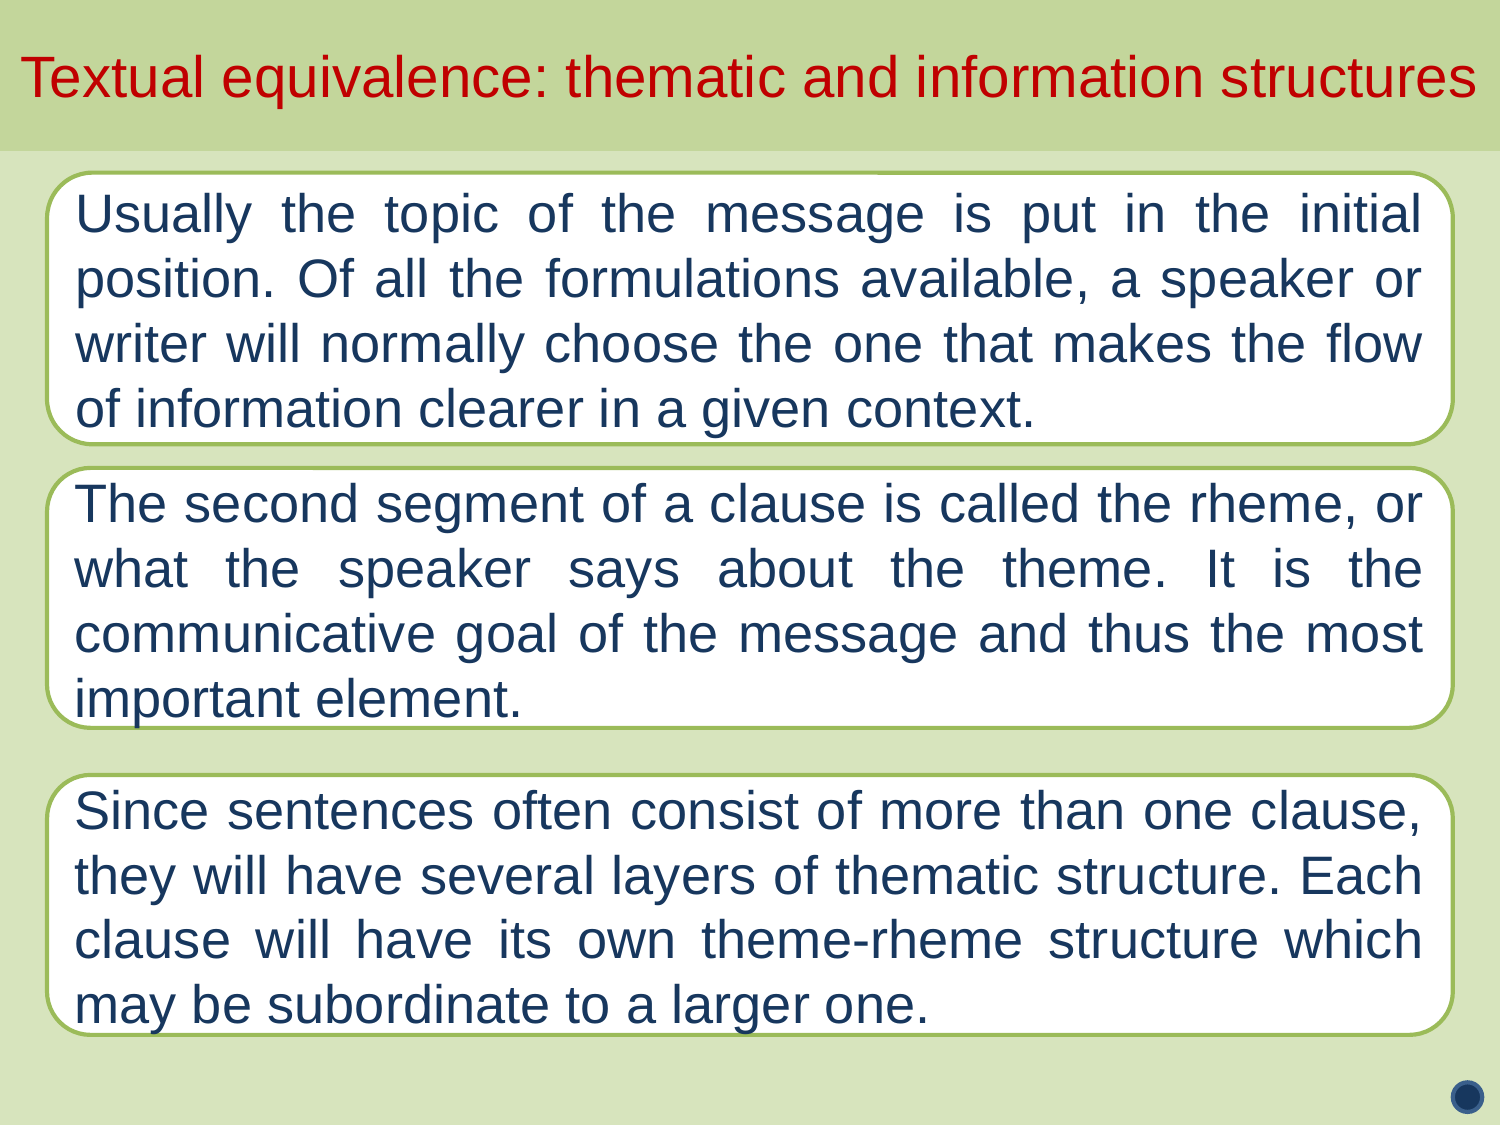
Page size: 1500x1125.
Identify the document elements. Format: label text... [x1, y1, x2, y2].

text_box Since sentences often consist of more than one clause, they will have several layers of thematic structure. Each clause will have its own theme-rheme structure which may be subordinate to a larger one. [44, 772, 1455, 1037]
text_box The second segment of a clause is called the rheme, or what the speaker says about the theme. It is the communicative goal of the message and thus the most important element. [44, 465, 1455, 730]
text_box [1450, 1080, 1485, 1115]
text_box Usually the topic of the message is put in the initial position. Of all the formulations available, a speaker or writer will normally choose the one that makes the flow of information clearer in a given context. [44, 170, 1455, 447]
text_box Textual equivalence: thematic and information structures [0, 0, 1500, 151]
